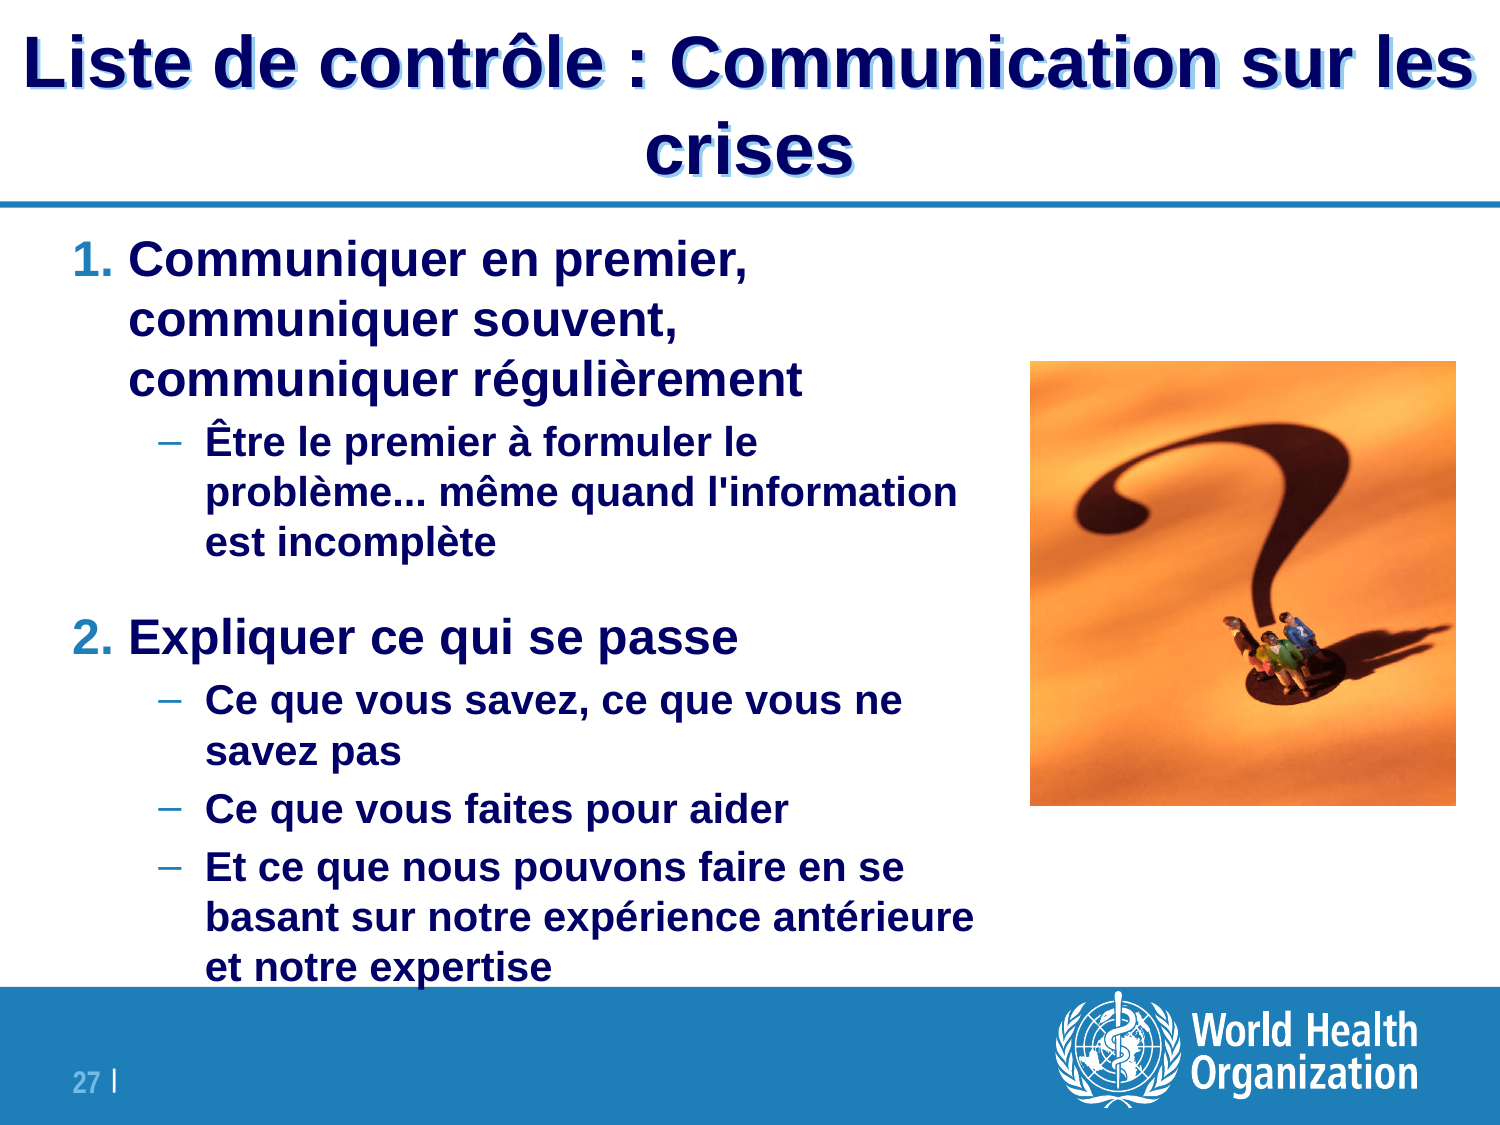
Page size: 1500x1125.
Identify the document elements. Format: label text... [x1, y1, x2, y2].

title Liste de contrôle : Communication sur les crises [0, 0, 1500, 204]
picture [1029, 361, 1456, 806]
list Communiquer en premier, communiquer souvent, communiquer régulièrement Être le premier à formuler le problème... même quand l'information est incomplète Expliquer ce qui se passe Ce que vous savez, ce que vous ne savez pas Ce que vous faites pour aider Et ce que nous pouvons faire en se basant sur notre expérience antérieure et notre expertise [72, 226, 992, 984]
